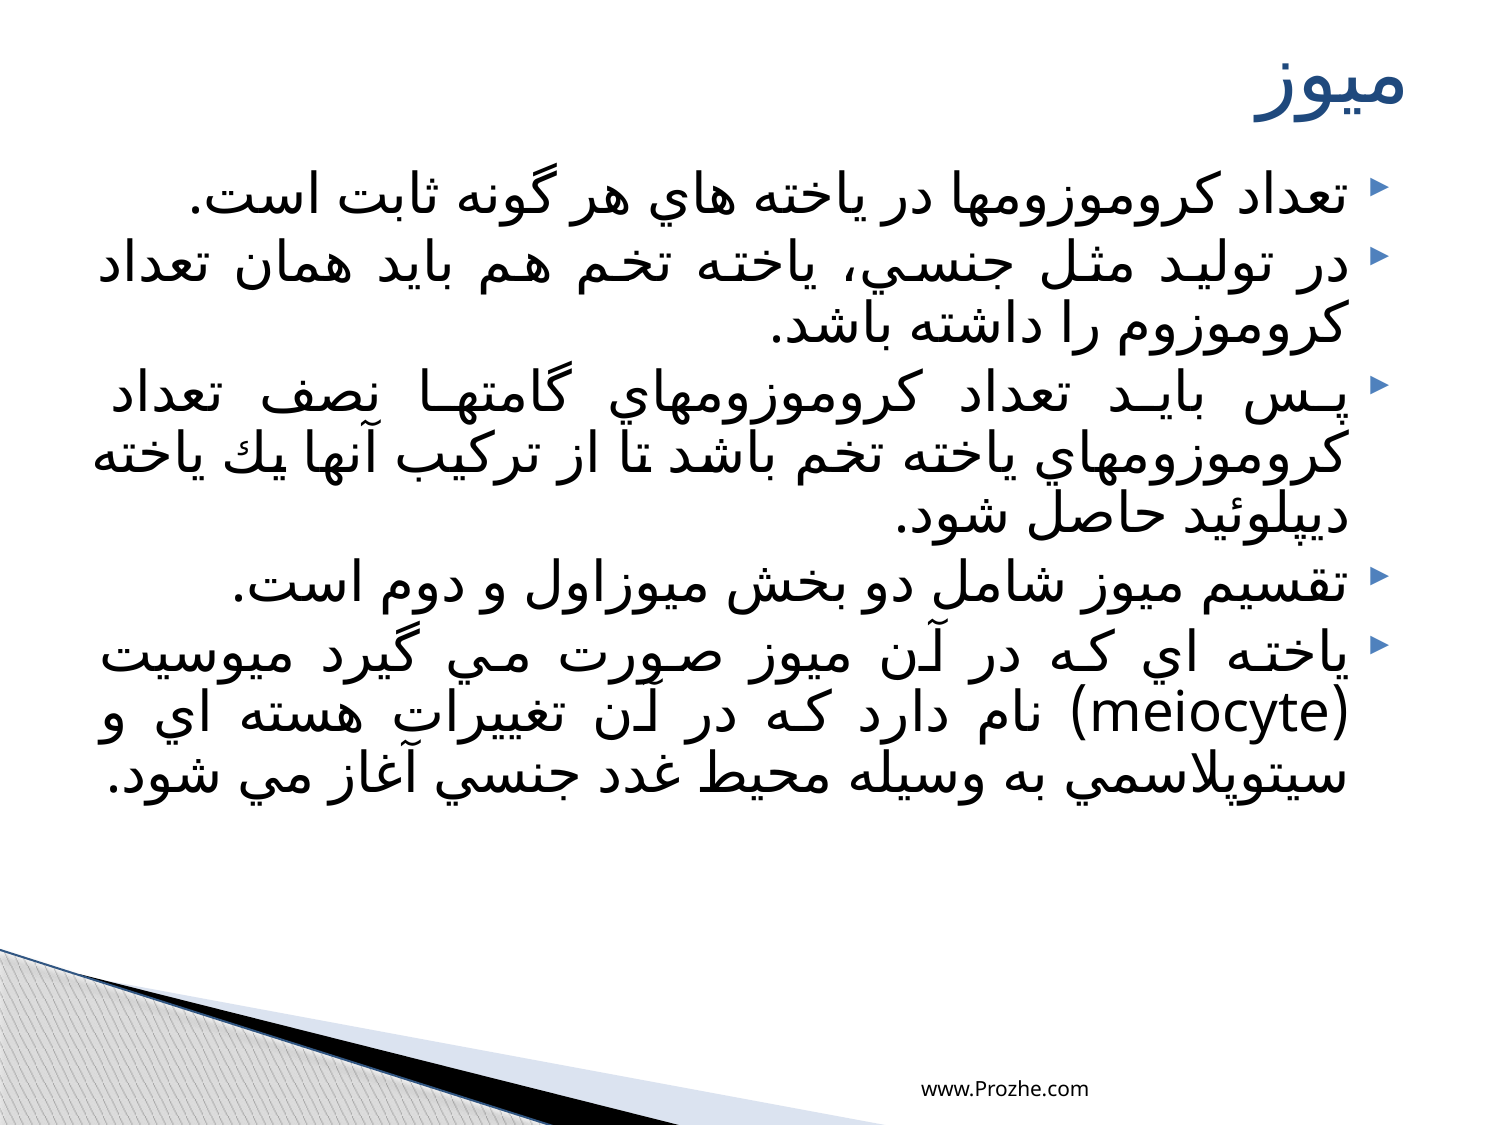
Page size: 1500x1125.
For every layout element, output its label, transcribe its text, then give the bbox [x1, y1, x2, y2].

title میوز [75, 0, 1425, 138]
list تعداد كروموزومها در ياخته هاي هر گونه ثابت است. در توليد مثل جنسي، ياخته تخم هم بايد همان تعداد كروموزوم را داشته باشد. پس بايد تعداد كروموزومهاي گامتها نصف تعداد كروموزومهاي ياخته تخم باشد تا از تركيب آنها يك ياخته ديپلوئيد حاصل شود. تقسيم ميوز شامل دو بخش ميوزاول و دوم است. ياخته اي كه در آن ميوز صورت مي گيرد ميوسيت (meiocyte) نام دارد كه در آن تغييرات هسته اي و سيتوپلاسمي به وسيله محيط غدد جنسي آغاز مي شود. [75, 149, 1425, 950]
footer www.Prozhe.com [718, 1051, 1105, 1112]
